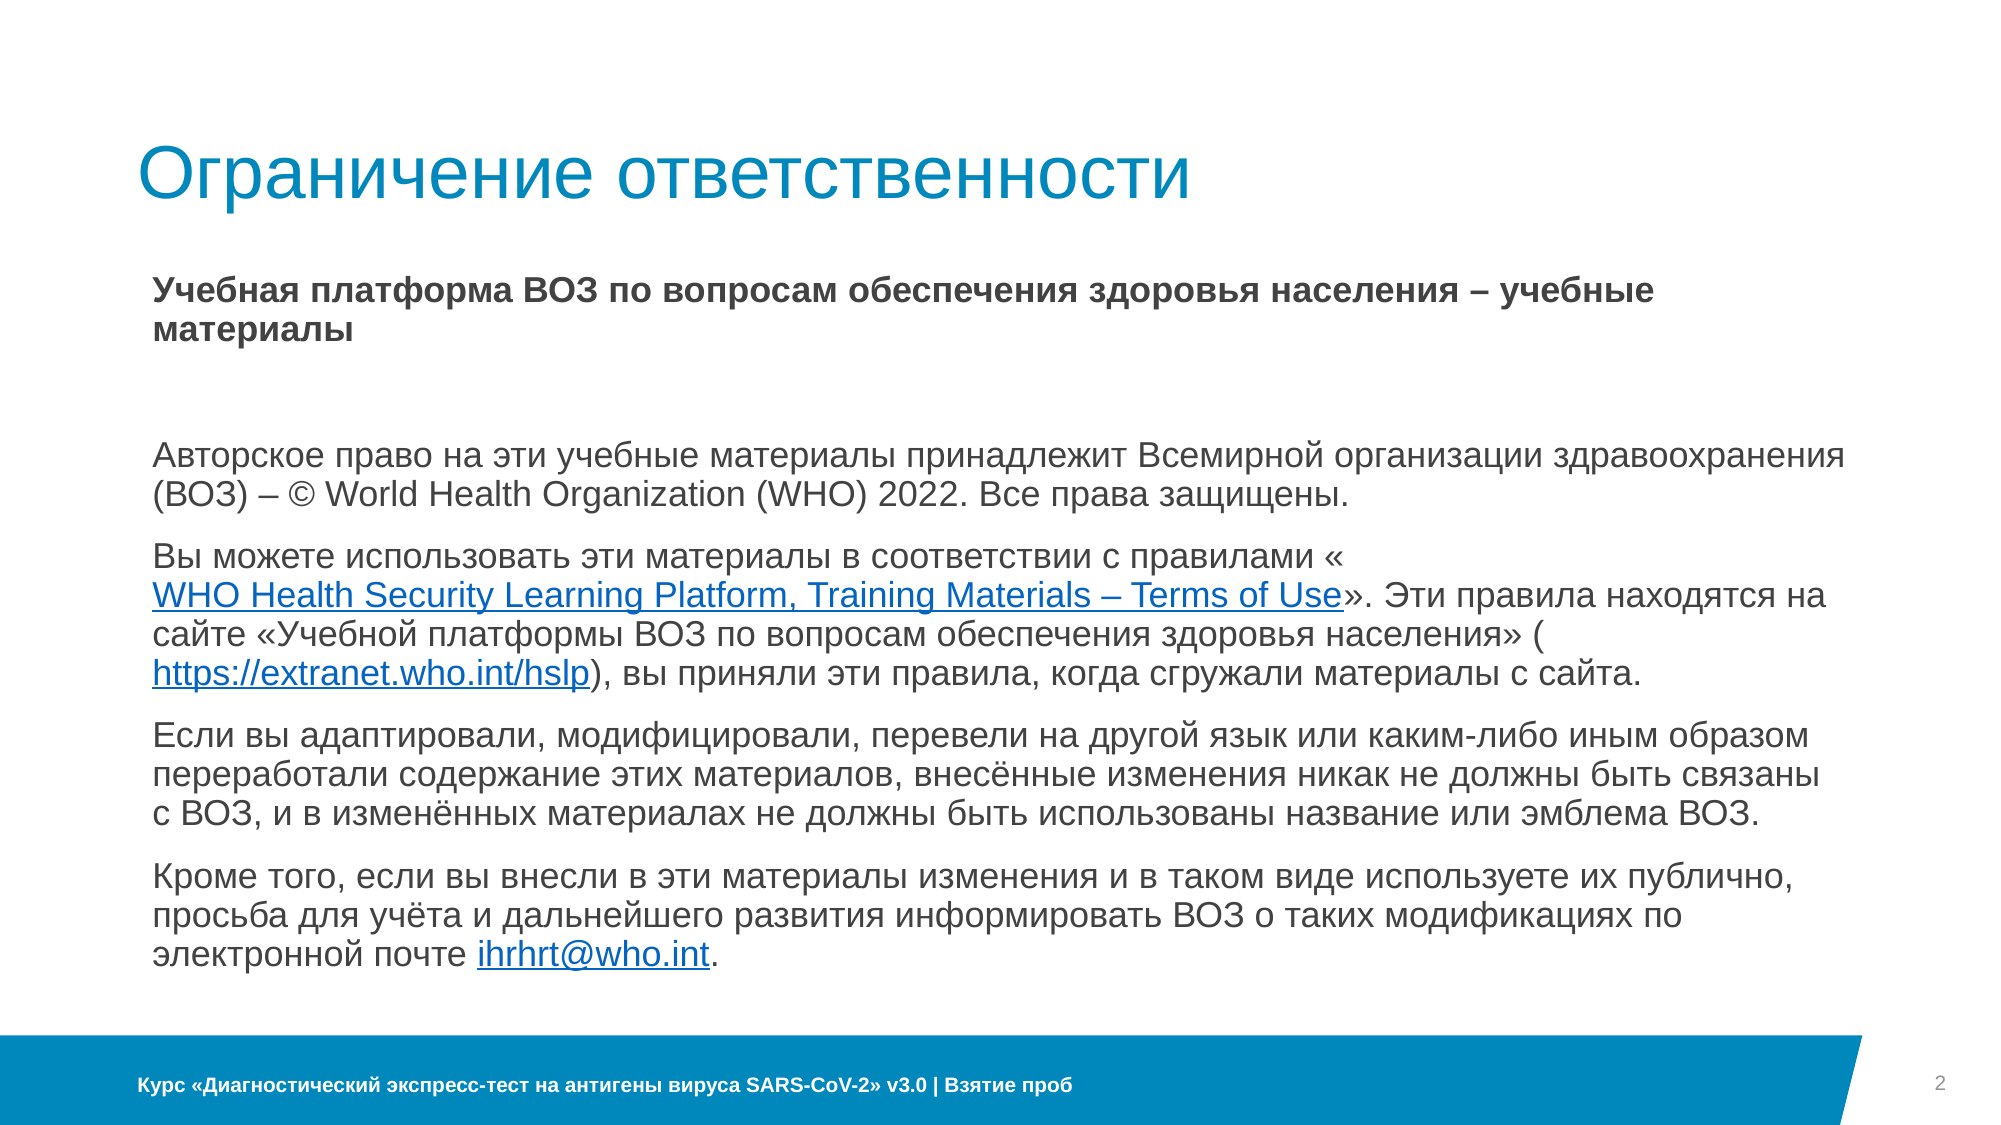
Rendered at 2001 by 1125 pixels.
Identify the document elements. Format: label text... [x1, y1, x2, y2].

slide_number 2 [1862, 1035, 1947, 1125]
footer Курс «Диагностический экспресс-тест на антигены вируса SARS-CoV-2» v3.0 | Взятие проб [137, 1042, 1338, 1125]
title Ограничение ответственности [137, 59, 1863, 215]
list Учебная платформа ВОЗ по вопросам обеспечения здоровья населения – учебные материалы Авторское право на эти учебные материалы принадлежит Всемирной организации здравоохранения (ВОЗ) – © World Health Organization (WHO) 2022. Все права защищены. Вы можете использовать эти материалы в соответствии с правилами «WHO Health Security Learning Platform, Training Materials – Terms of Use». Эти правила находятся на сайте «Учебной платформы ВОЗ по вопросам обеспечения здоровья населения» (https://extranet.who.int/hslp), вы приняли эти правила, когда сгружали материалы с сайта. Если вы адаптировали, модифицировали, перевели на другой язык или каким-либо иным образом переработали содержание этих материалов, внесённые изменения никак не должны быть связаны с ВОЗ, и в изменённых материалах не должны быть использованы название или эмблема ВОЗ. Кроме того, если вы внесли в эти материалы изменения и в таком виде используете их публично, просьба для учёта и дальнейшего развития информировать ВОЗ о таких модификациях по электронной почте ihrhrt@who.int. [137, 264, 1863, 993]
